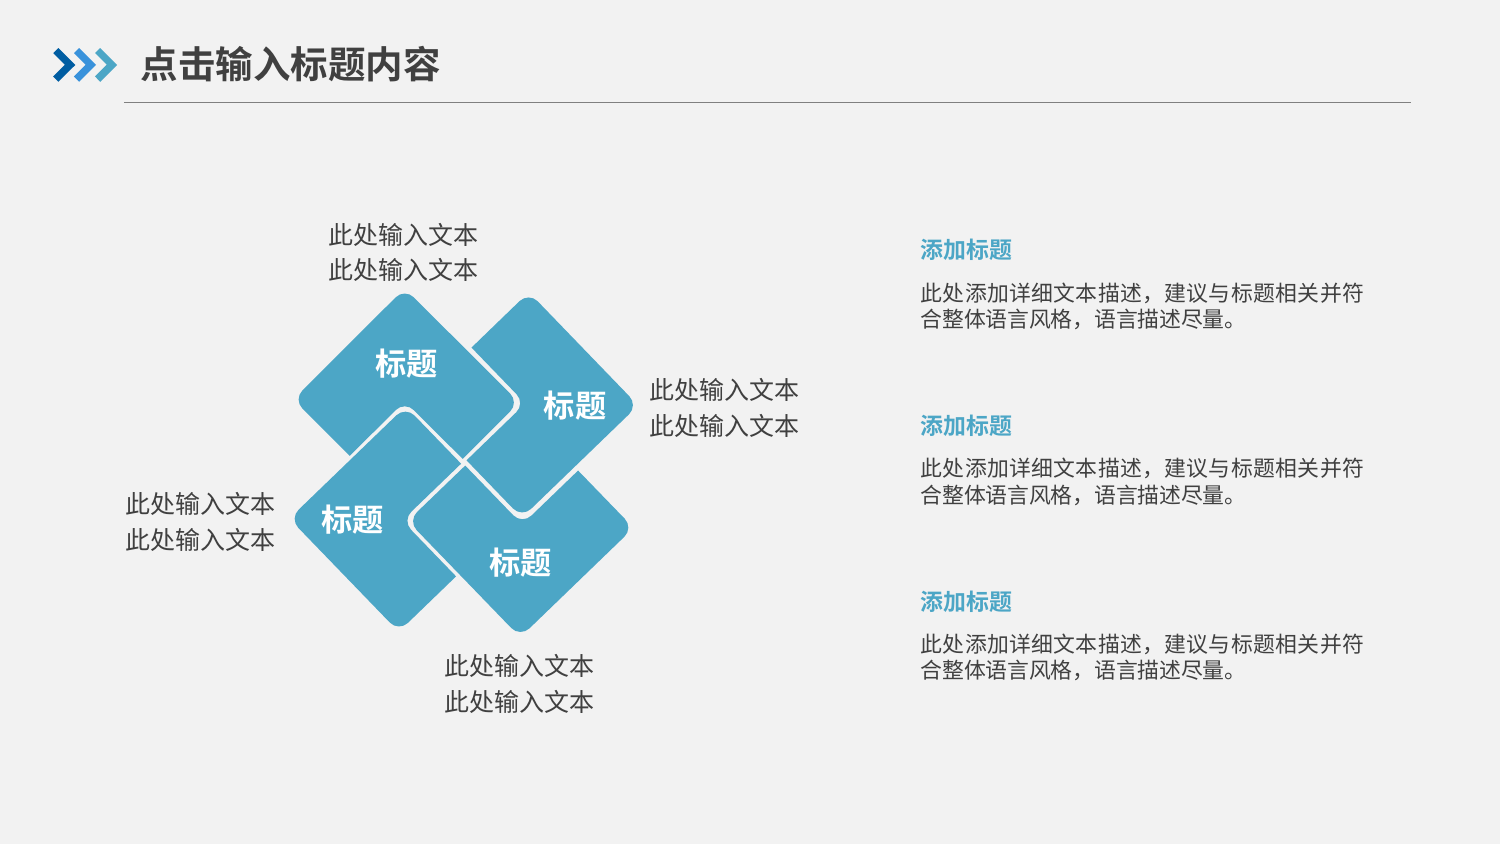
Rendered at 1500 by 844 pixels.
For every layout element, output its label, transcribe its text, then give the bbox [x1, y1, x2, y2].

text_box 标题 [413, 465, 629, 632]
text_box 此处输入文本 此处输入文本 [64, 481, 287, 556]
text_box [52, 47, 118, 82]
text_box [905, 228, 1380, 343]
text_box 标题 [298, 293, 514, 459]
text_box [905, 404, 1380, 519]
text_box 标题 [466, 297, 633, 513]
text_box 此处输入文本 此处输入文本 [638, 367, 861, 443]
text_box 此处输入文本 此处输入文本 [408, 643, 631, 718]
text_box 此处输入文本 此处输入文本 [292, 211, 516, 287]
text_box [905, 580, 1380, 695]
text_box 标题 [294, 411, 462, 627]
text_box 点击输入标题内容 [140, 32, 491, 95]
